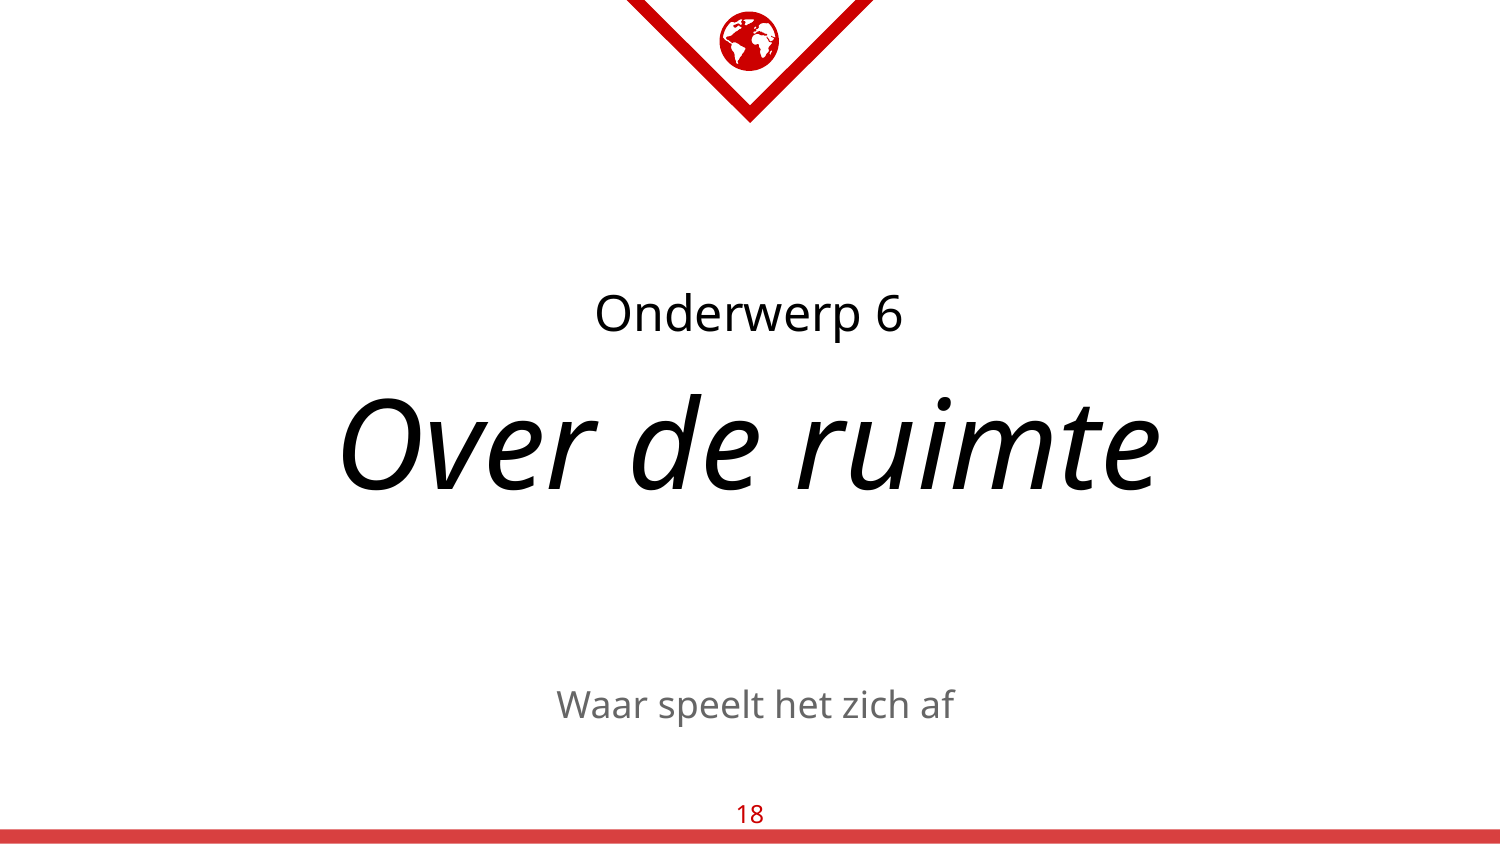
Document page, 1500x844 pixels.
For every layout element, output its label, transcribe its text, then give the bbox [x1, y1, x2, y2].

text_box Onderwerp 6 [310, 273, 1188, 349]
subtitle Waar speelt het zich af [405, 659, 1094, 789]
text_box [0, 827, 1500, 844]
text_box [719, 11, 779, 71]
title Over de ruimte [111, 349, 1387, 540]
slide_number 18 [0, 783, 1500, 827]
